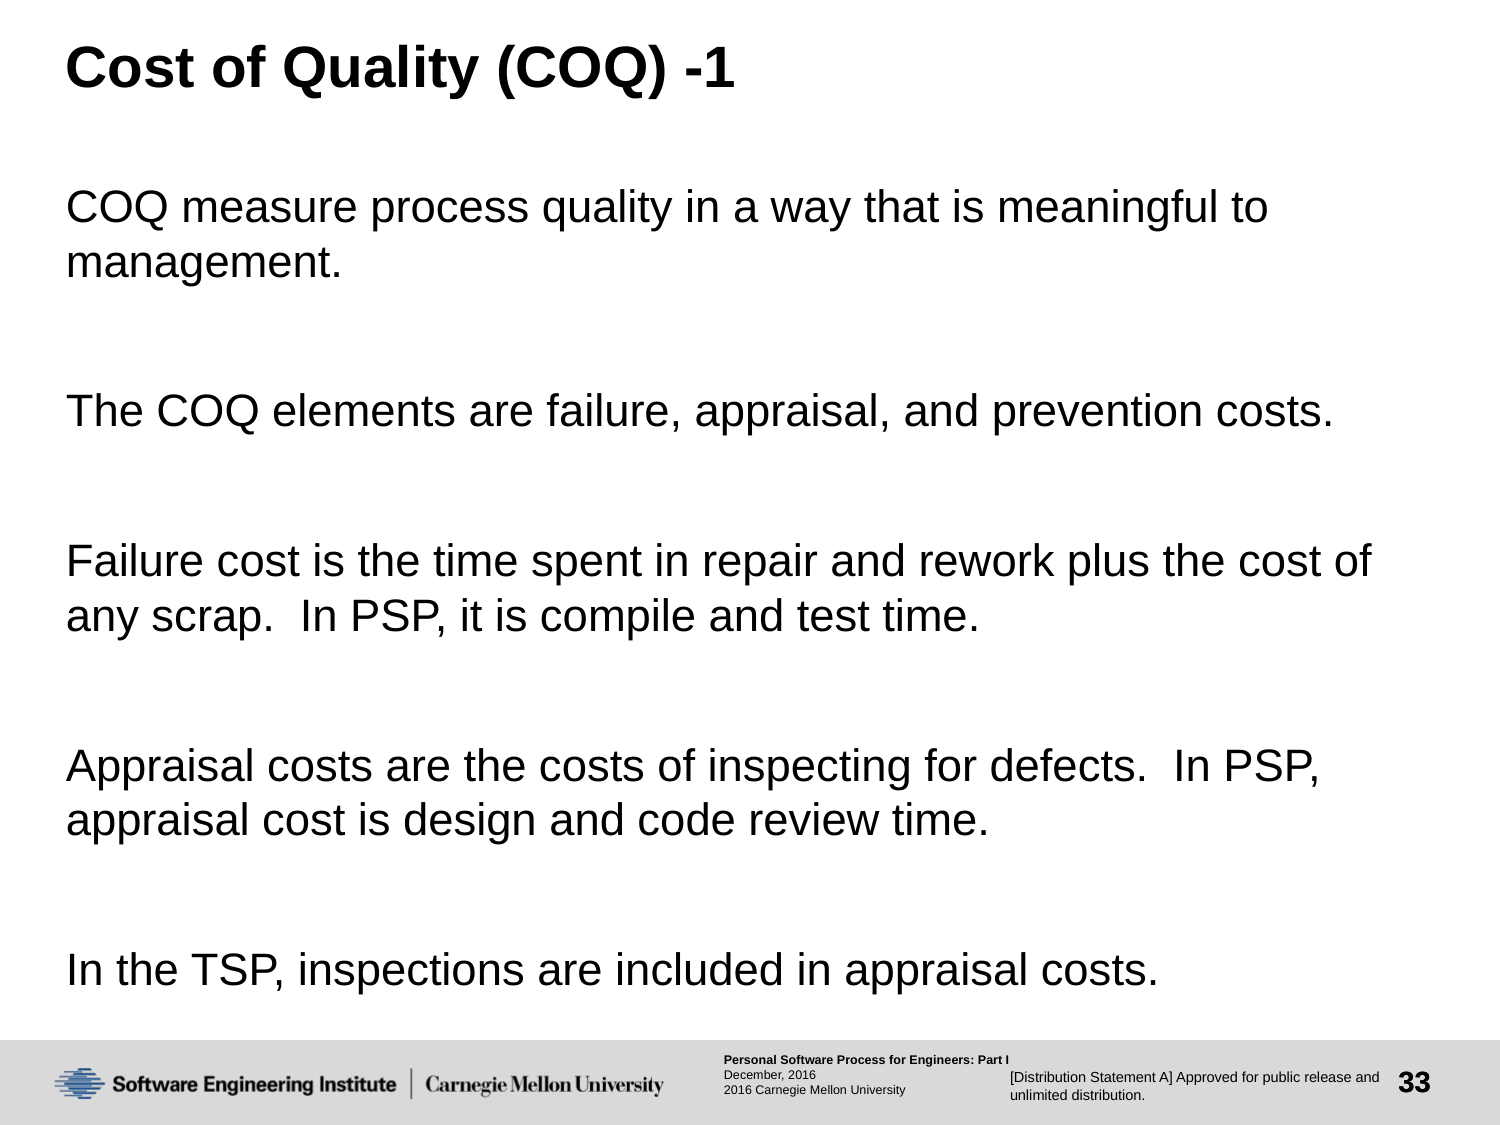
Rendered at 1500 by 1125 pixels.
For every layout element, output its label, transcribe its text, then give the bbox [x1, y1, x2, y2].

title Cost of Quality (COQ) -1 [65, 37, 1313, 148]
picture [46, 1061, 673, 1104]
list COQ measure process quality in a way that is meaningful to management. The COQ elements are failure, appraisal, and prevention costs. Failure cost is the time spent in repair and rework plus the cost of any scrap. In PSP, it is compile and test time. Appraisal costs are the costs of inspecting for defects. In PSP, appraisal cost is design and code review time. In the TSP, inspections are included in appraisal costs. [65, 177, 1431, 1000]
